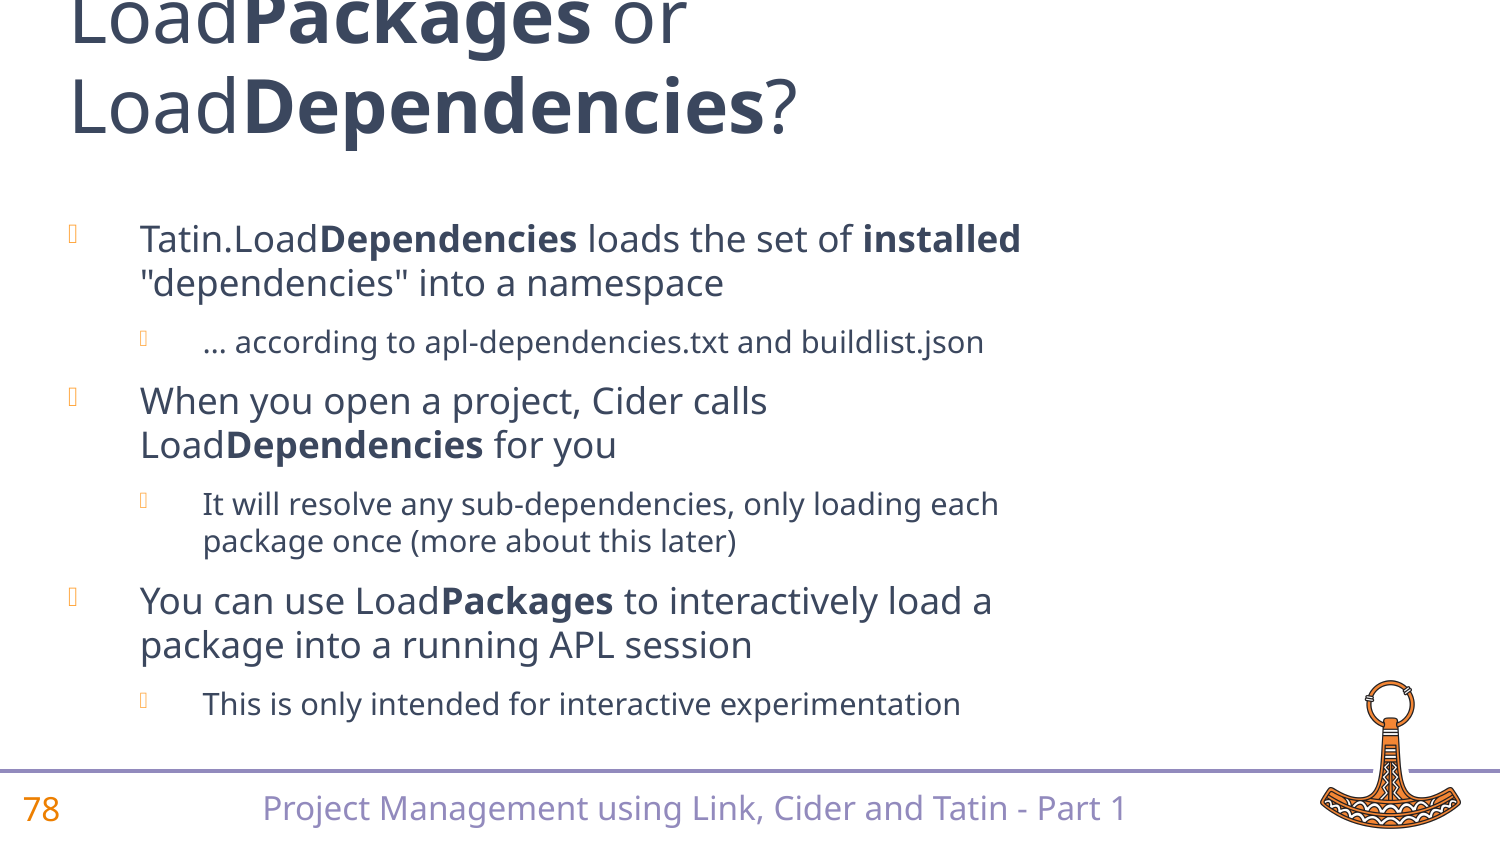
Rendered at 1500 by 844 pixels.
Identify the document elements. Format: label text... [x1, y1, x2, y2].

title LoadPackages or LoadDependencies? [53, 43, 1441, 157]
list Tatin.LoadDependencies loads the set of installed "dependencies" into a namespace … according to apl-dependencies.txt and buildlist.json When you open a project, Cider calls LoadDependencies for you It will resolve any sub-dependencies, only loading each package once (more about this later) You can use LoadPackages to interactively load a package into a running APL session This is only intended for interactive experimentation [53, 207, 1046, 740]
picture [1320, 680, 1461, 829]
